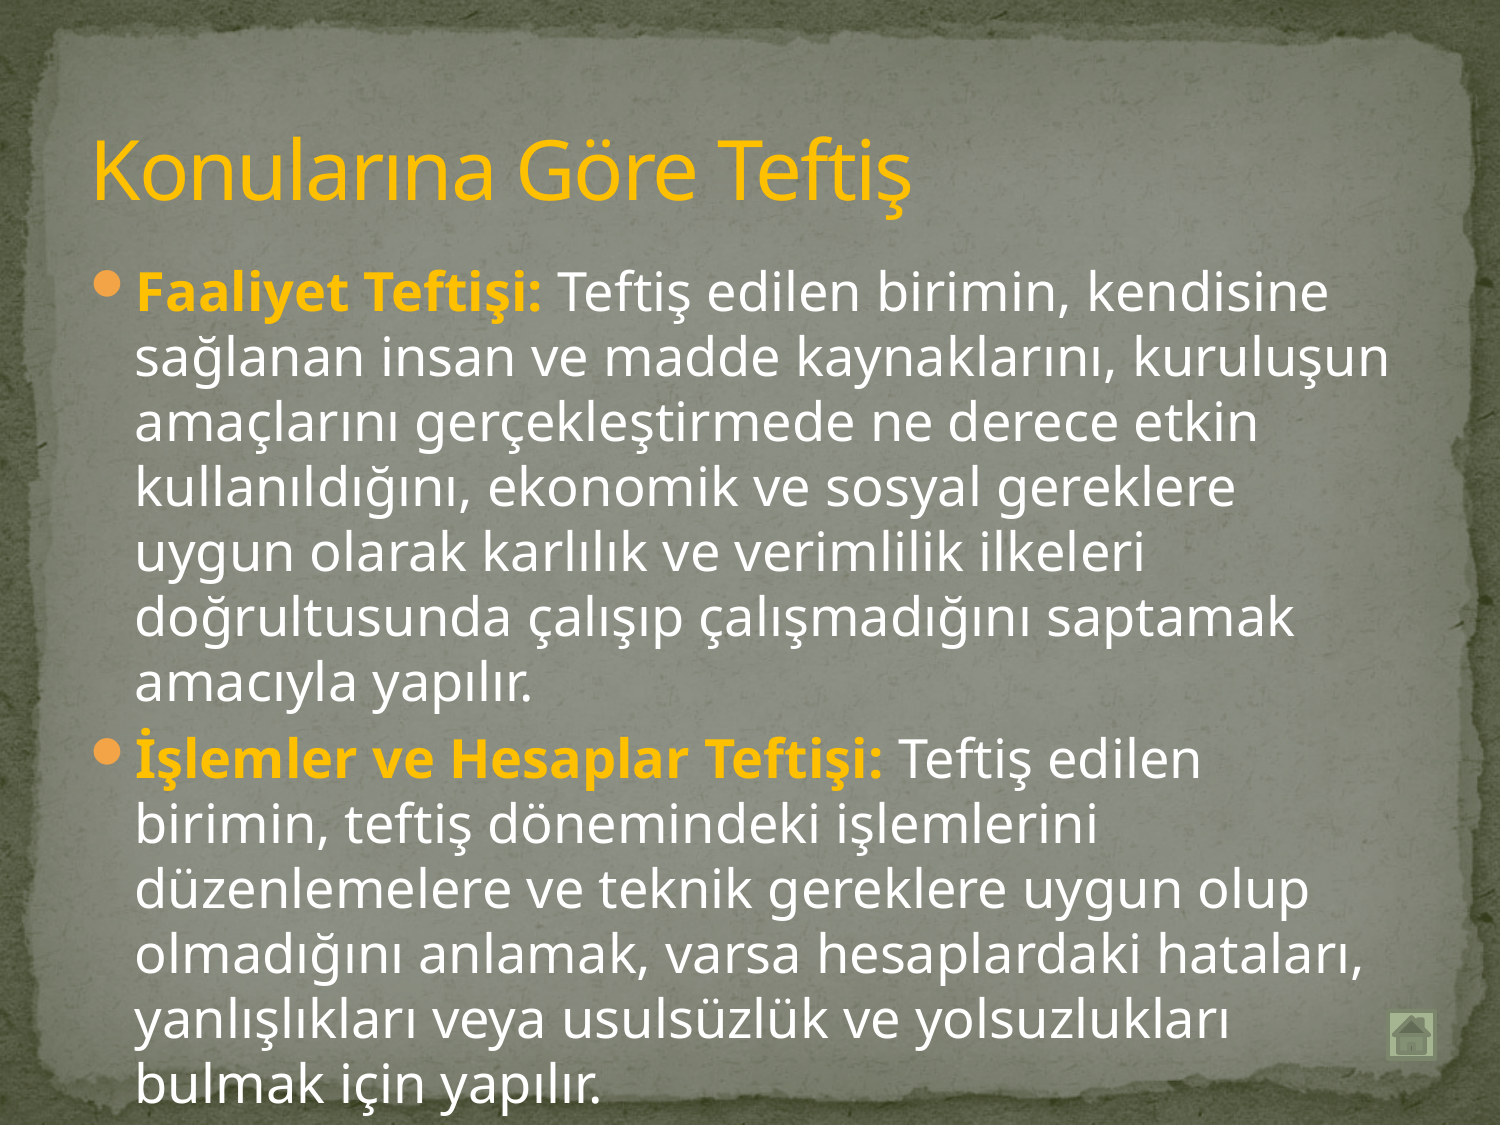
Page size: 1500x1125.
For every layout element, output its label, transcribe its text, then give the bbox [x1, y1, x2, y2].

text_box [1386, 1009, 1437, 1061]
list Faaliyet Teftişi: Teftiş edilen birimin, kendisine sağlanan insan ve madde kaynaklarını, kuruluşun amaçlarını gerçekleştirmede ne derece etkin kullanıldığını, ekonomik ve sosyal gereklere uygun olarak karlılık ve verimlilik ilkeleri doğrultusunda çalışıp çalışmadığını saptamak amacıyla yapılır. İşlemler ve Hesaplar Teftişi: Teftiş edilen birimin, teftiş dönemindeki işlemlerini düzenlemelere ve teknik gereklere uygun olup olmadığını anlamak, varsa hesaplardaki hataları, yanlışlıkları veya usulsüzlük ve yolsuzlukları bulmak için yapılır. [75, 249, 1425, 1000]
title Konularına Göre Teftiş [74, 24, 1425, 225]
